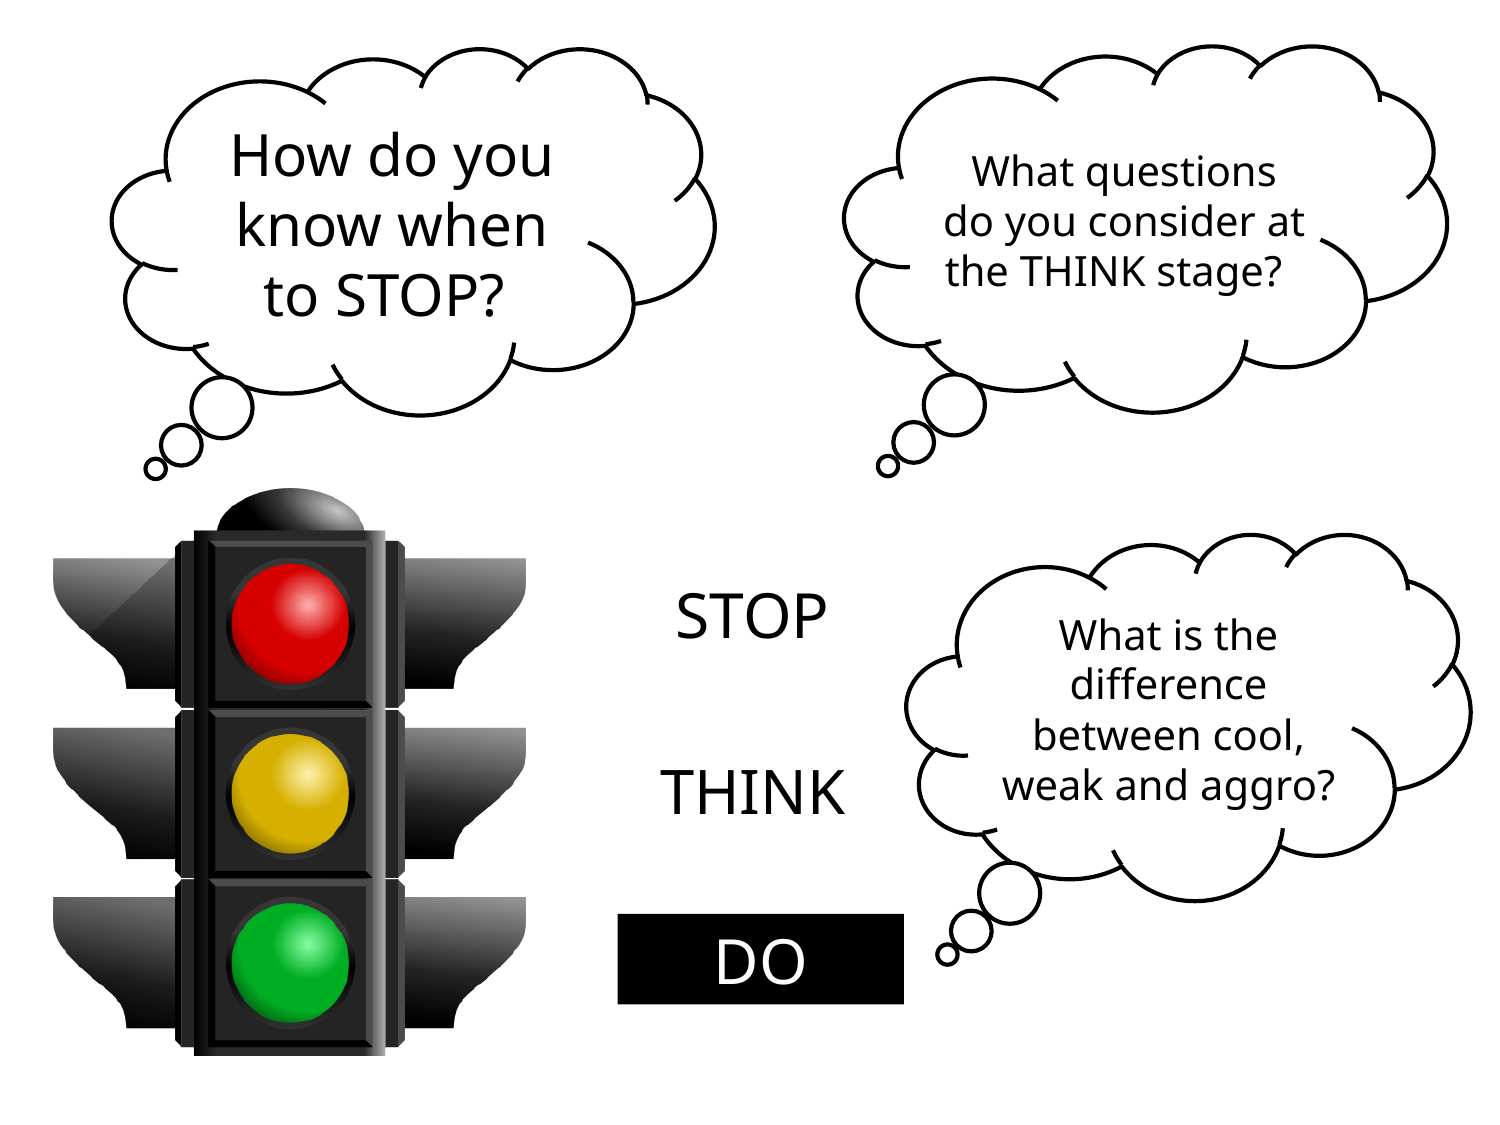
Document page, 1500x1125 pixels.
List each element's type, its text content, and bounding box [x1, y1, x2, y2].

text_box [53, 487, 905, 1056]
text_box What questions do you consider at the THINK stage? [841, 44, 1450, 479]
text_box How do you know when to STOP? [109, 47, 717, 482]
text_box What is the difference between cool, weak and aggro? [910, 532, 1473, 967]
